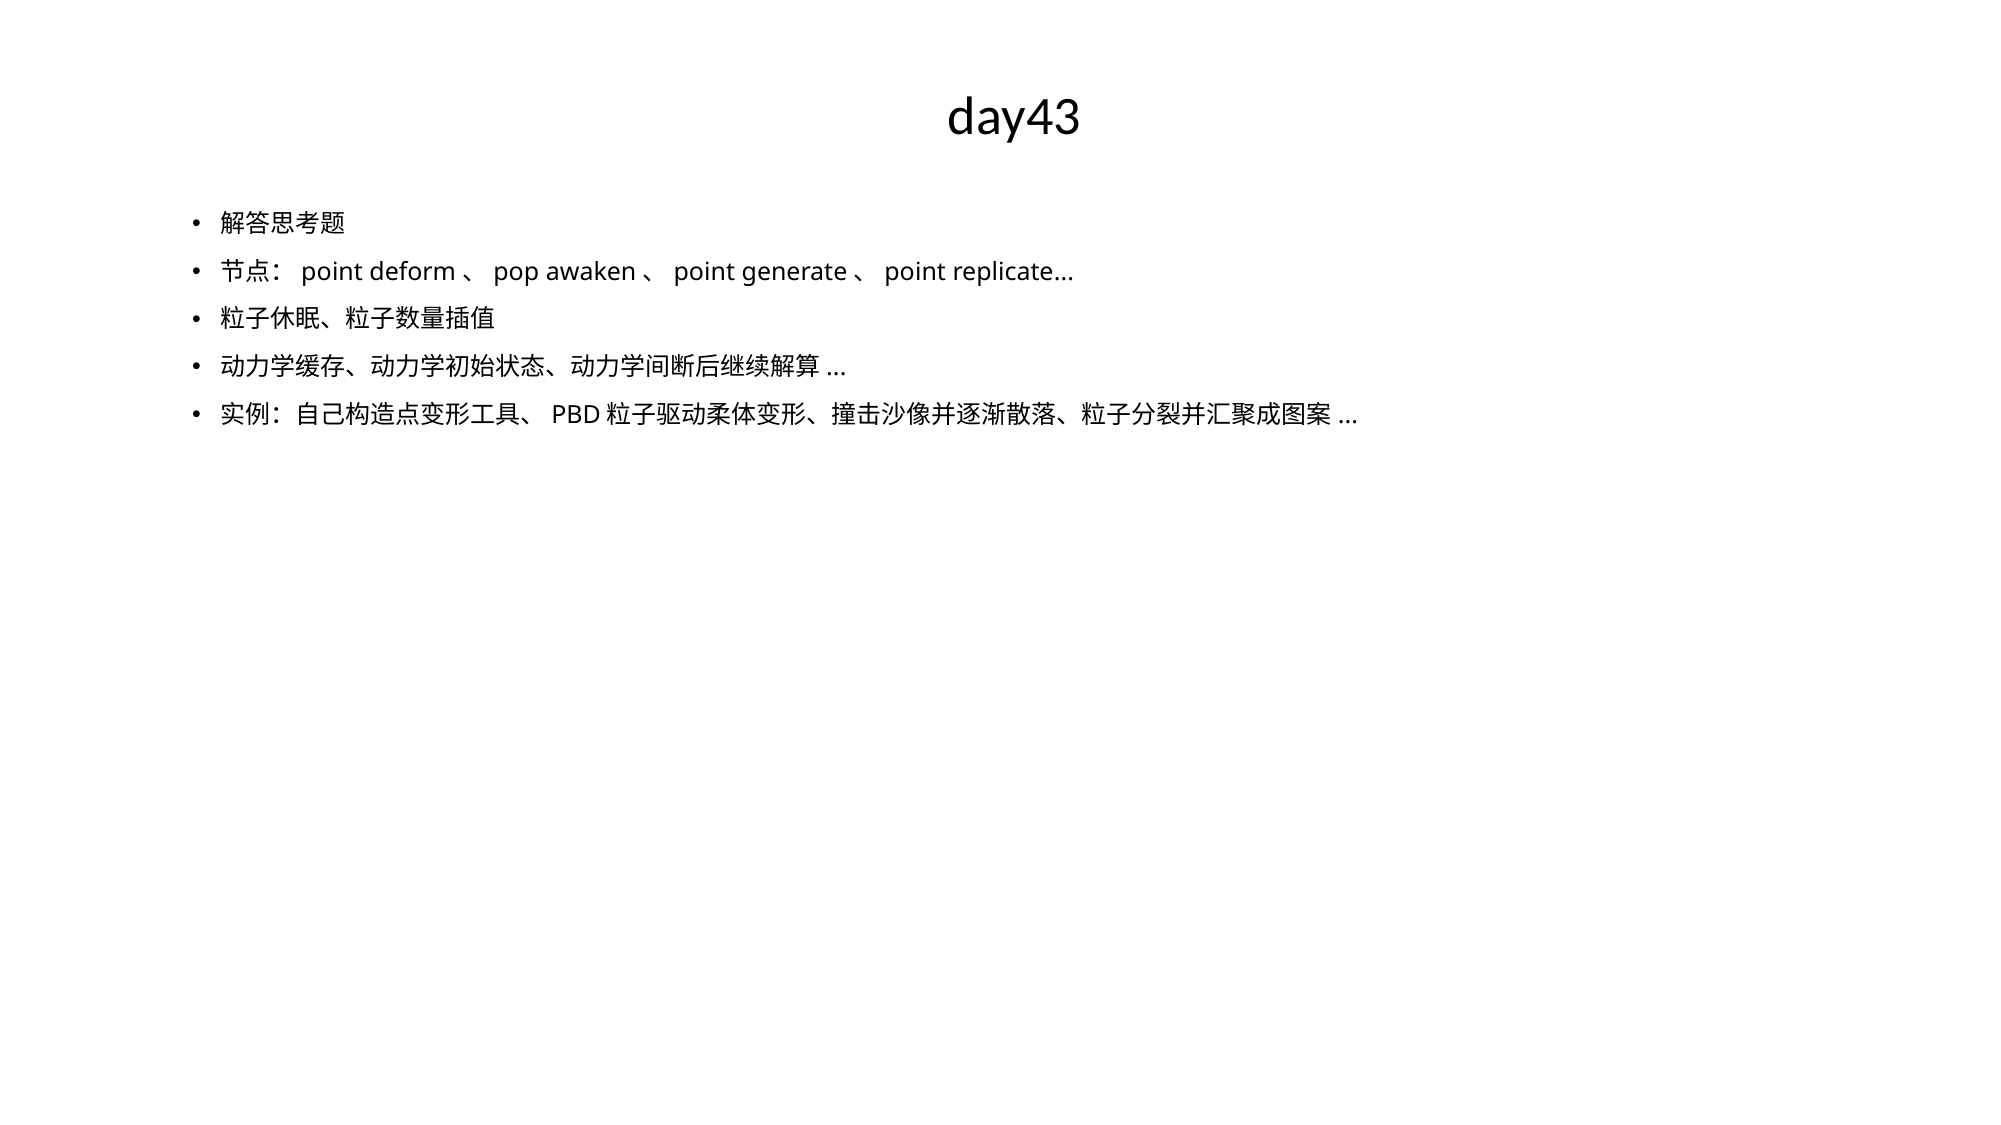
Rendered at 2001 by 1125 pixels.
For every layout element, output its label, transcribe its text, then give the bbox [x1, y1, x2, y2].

subtitle 解答思考题 节点：point deform、pop awaken、point generate、point replicate... 粒子休眠、粒子数量插值 动力学缓存、动力学初始状态、动力学间断后继续解算... 实例：自己构造点变形工具、PBD粒子驱动柔体变形、撞击沙像并逐渐散落、粒子分裂并汇聚成图案... [176, 203, 1815, 903]
title day43 [543, 41, 1486, 154]
